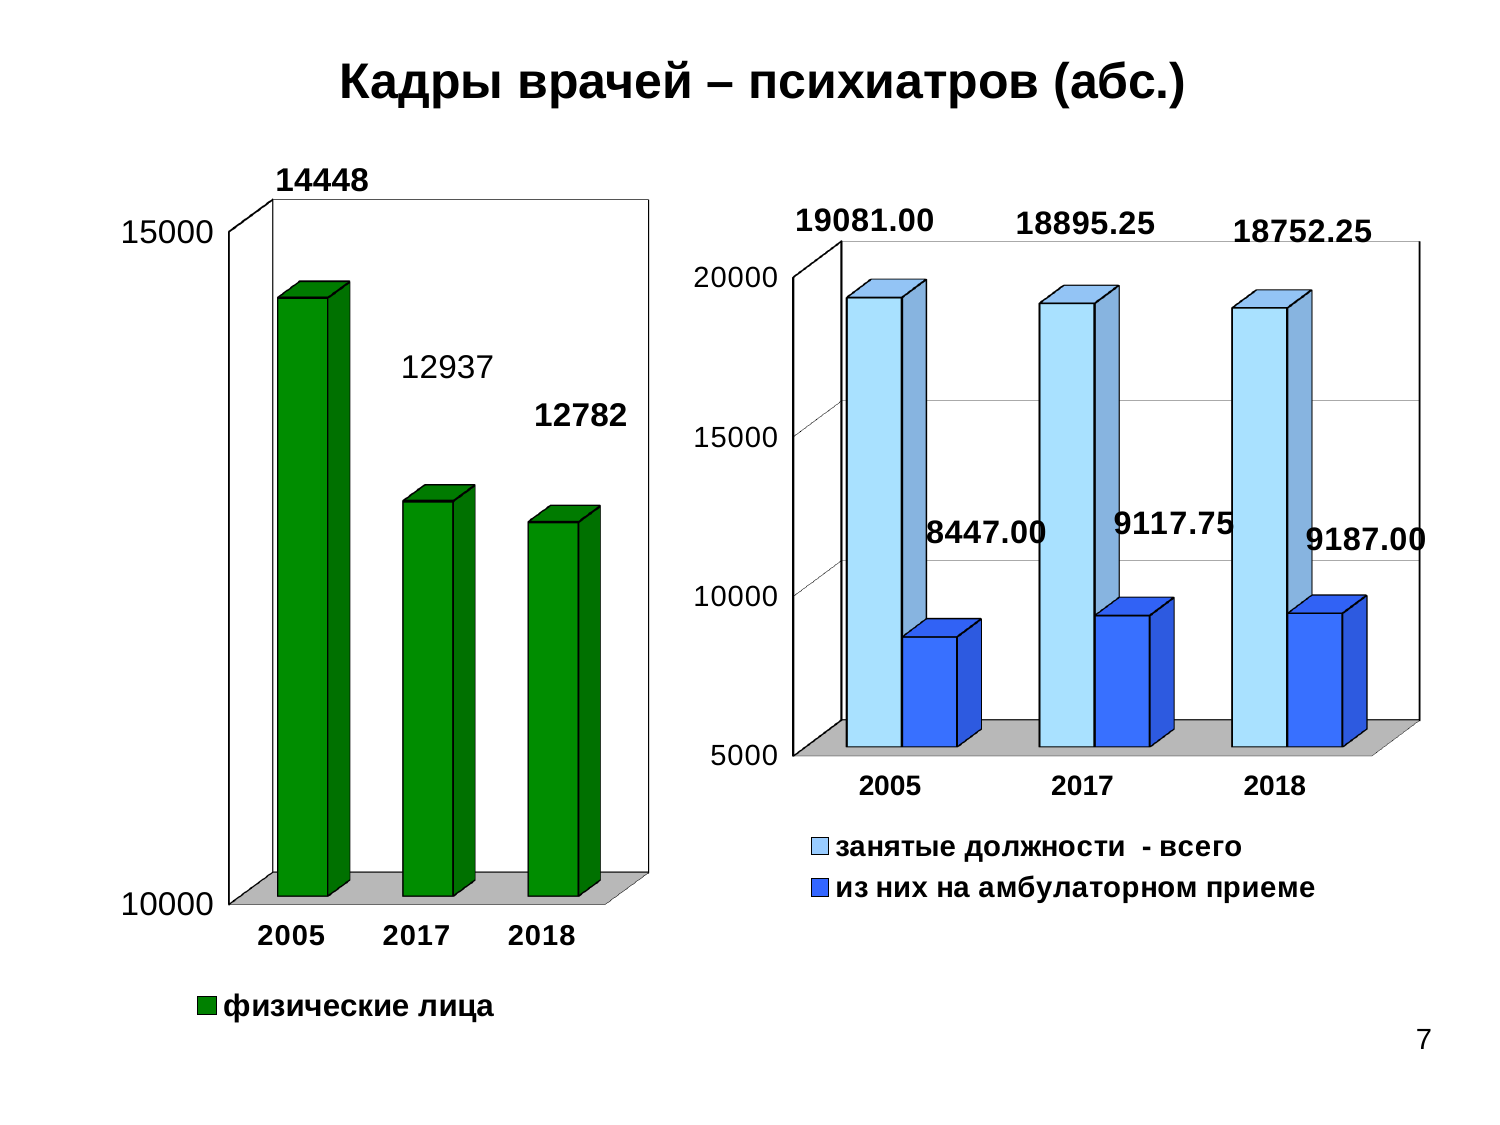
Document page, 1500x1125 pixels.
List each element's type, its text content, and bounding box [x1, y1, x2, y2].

chart [683, 178, 1428, 932]
title Кадры врачей – психиатров (абс.) [88, 42, 1439, 116]
chart [87, 161, 655, 1082]
slide_number 7 [1097, 1012, 1447, 1091]
